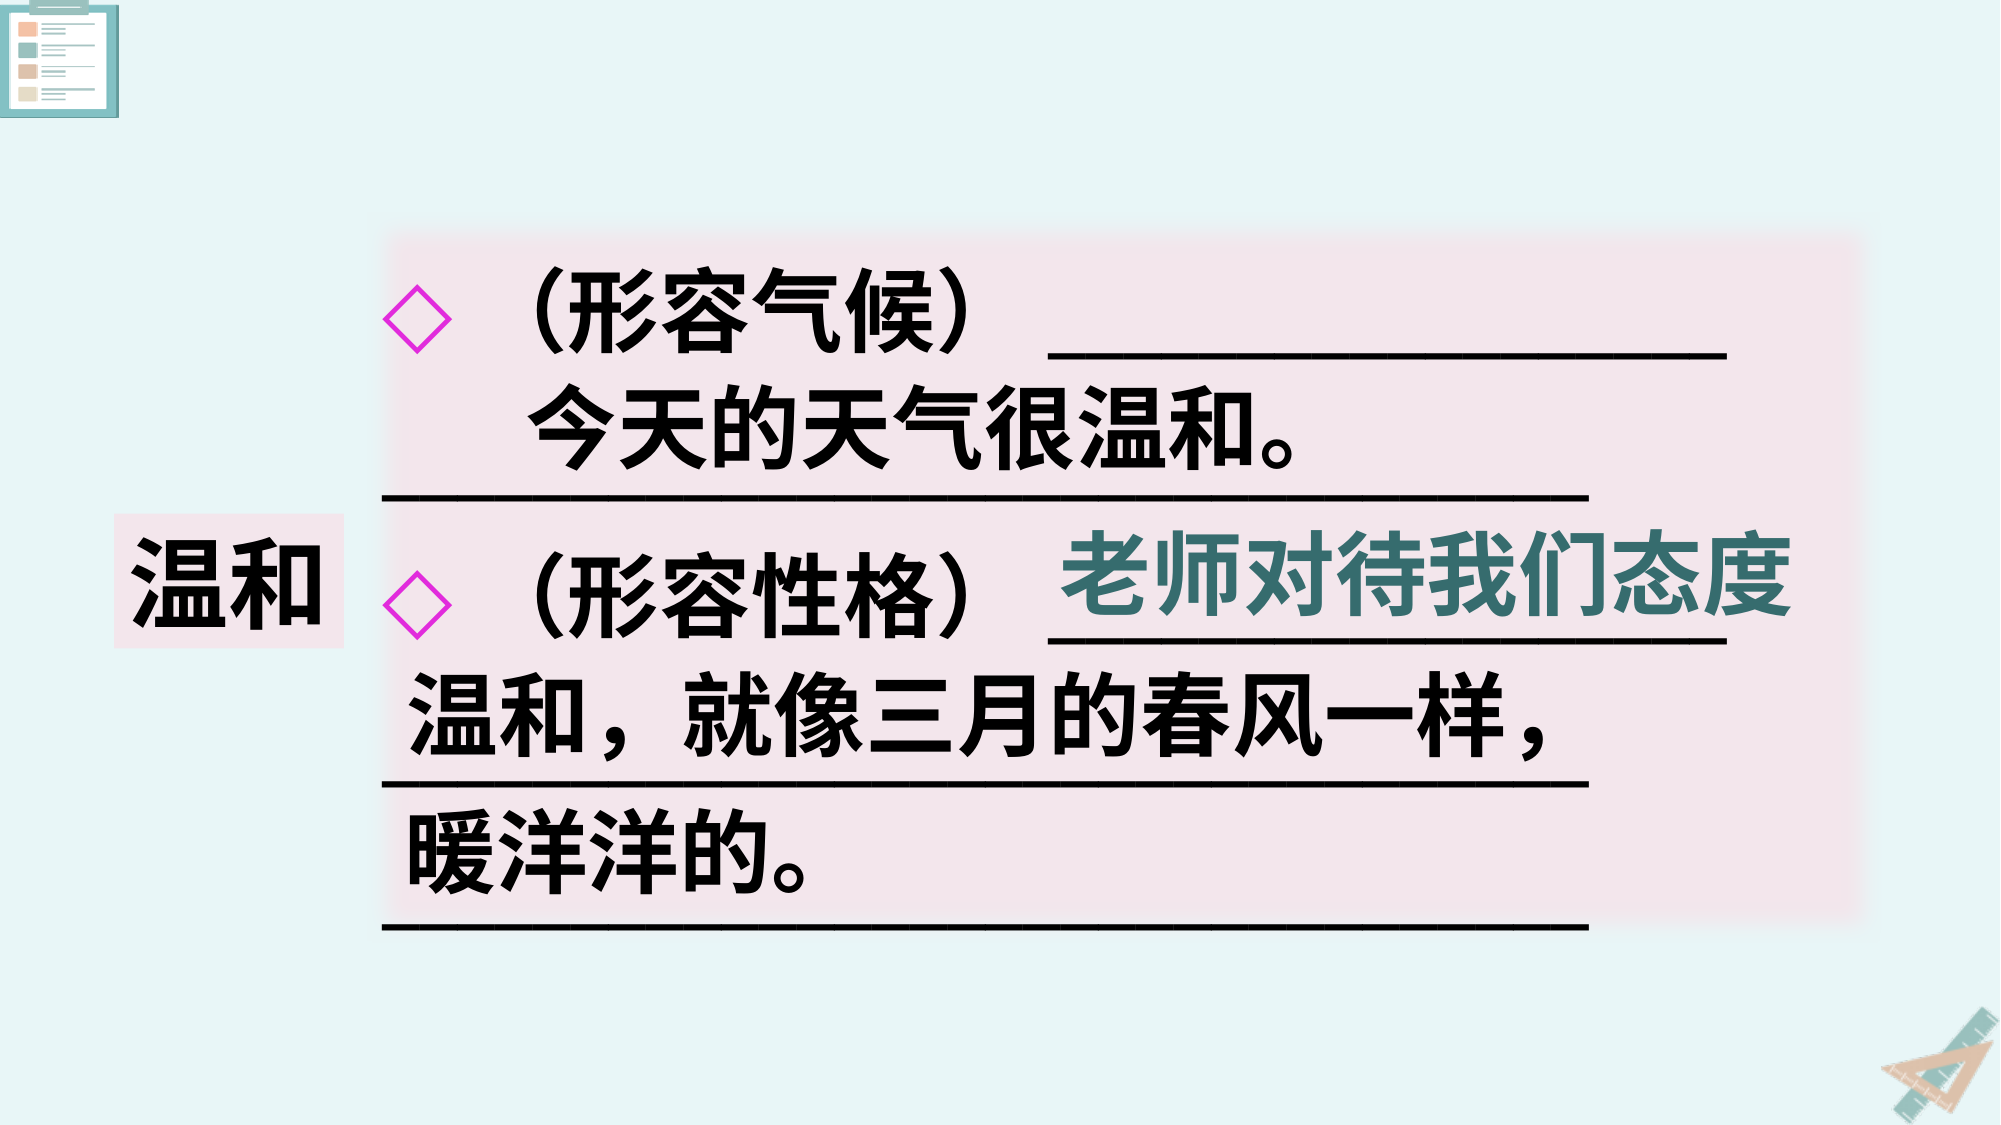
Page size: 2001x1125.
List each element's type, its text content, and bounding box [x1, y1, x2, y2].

picture [0, 0, 119, 119]
text_box 老师对待我们态度 [1045, 509, 1832, 635]
text_box 温和，就像三月的春风一样， [391, 650, 1615, 776]
text_box 今天的天气很温和。 [510, 363, 1367, 489]
text_box （形容气候）__________________ ________________________________ （形容性格）__________________ ________________________________ ________________________________ [406, 251, 1847, 908]
text_box 暖洋洋的。 [389, 786, 872, 912]
picture [1881, 1006, 2000, 1125]
text_box 温和 [114, 513, 344, 649]
